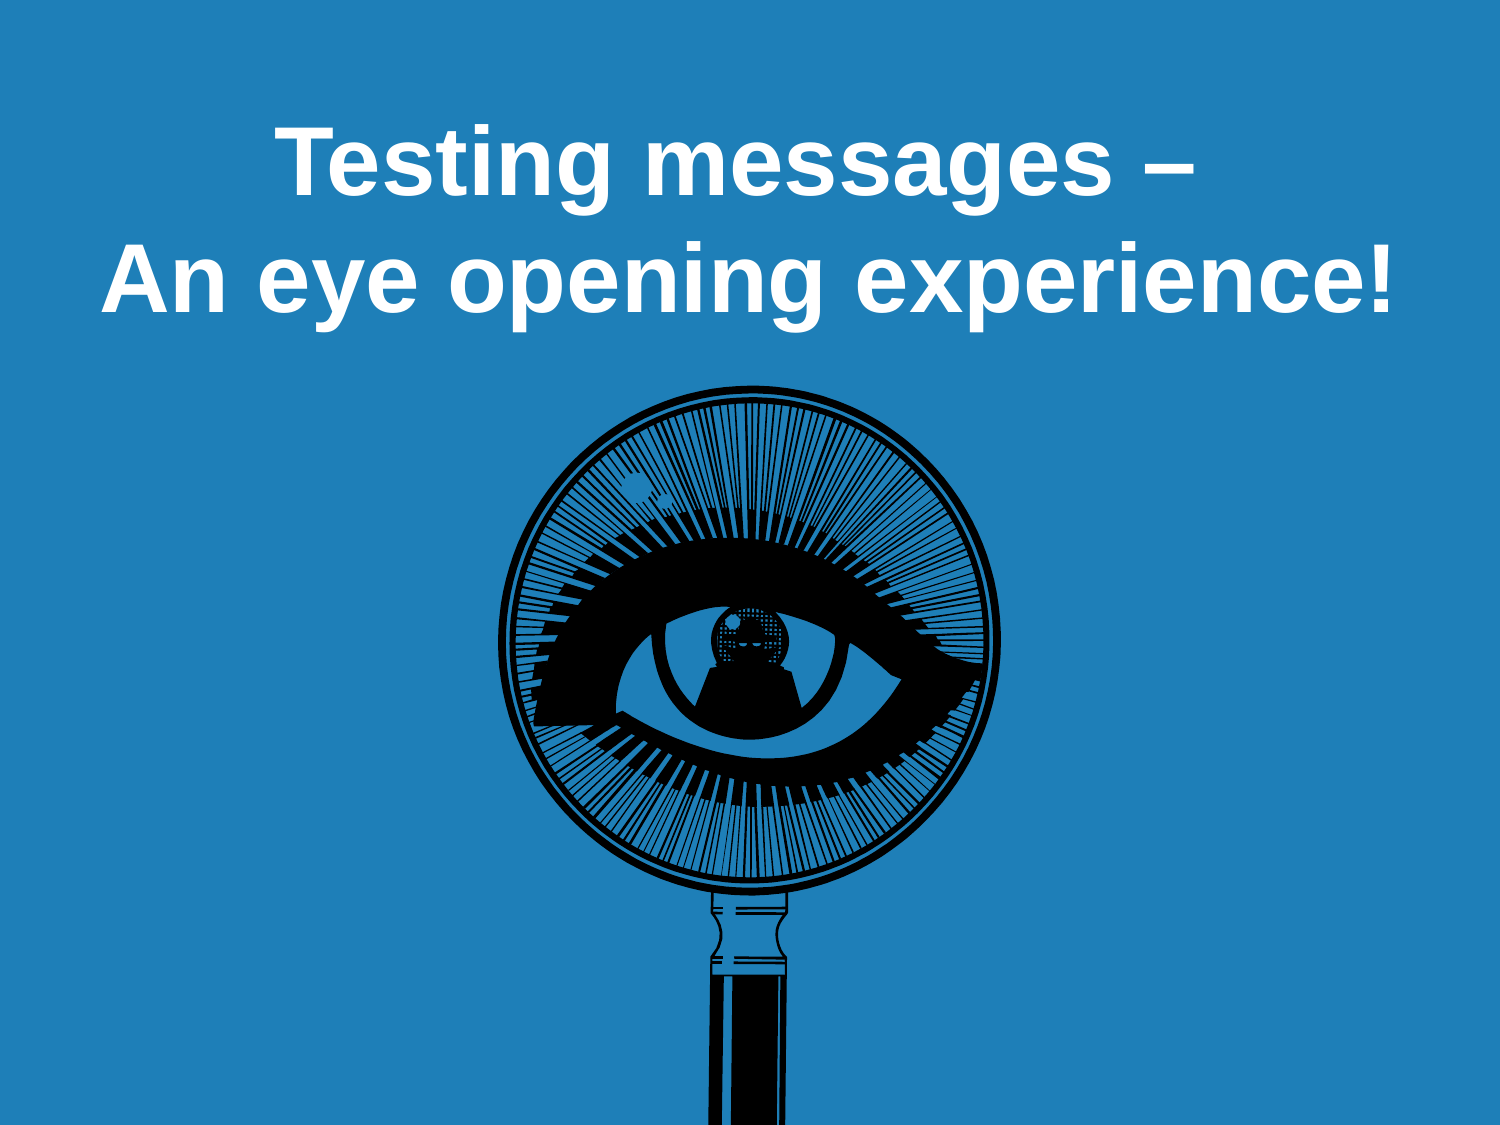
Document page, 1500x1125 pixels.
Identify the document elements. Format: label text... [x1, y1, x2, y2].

picture [497, 385, 1003, 1125]
text_box Testing messages – An eye opening experience! [0, 89, 1500, 294]
